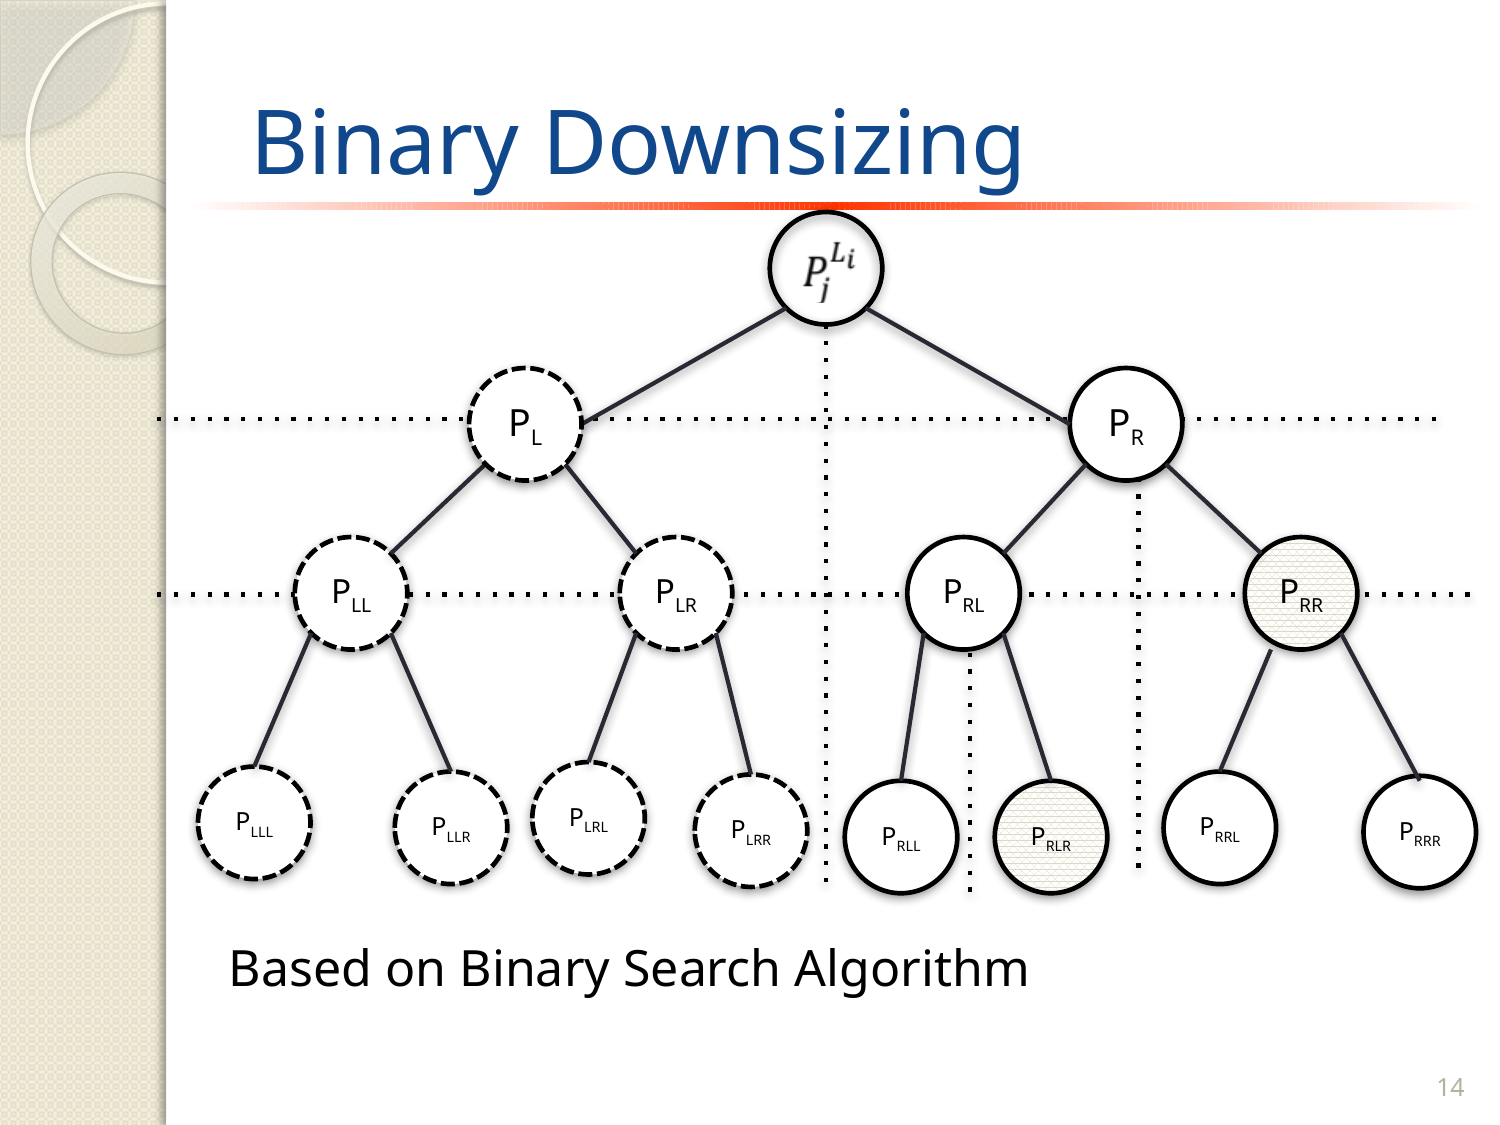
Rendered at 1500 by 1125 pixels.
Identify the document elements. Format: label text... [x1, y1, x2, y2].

text_box PLLL [197, 766, 312, 880]
text_box PL [468, 367, 574, 417]
text_box PR [1076, 367, 1183, 417]
text_box [794, 315, 857, 326]
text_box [390, 463, 486, 554]
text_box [1165, 463, 1262, 554]
text_box PLRL [531, 761, 646, 876]
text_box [379, 236, 1280, 304]
text_box [781, 211, 871, 233]
text_box PR [1070, 430, 1183, 482]
text_box PLR [619, 536, 734, 592]
text_box PLRR [694, 774, 809, 888]
text_box PRRL [1162, 771, 1277, 885]
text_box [588, 632, 637, 763]
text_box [1003, 463, 1087, 554]
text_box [1340, 632, 1421, 781]
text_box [865, 315, 1070, 425]
list Based on Binary Search Algorithm [200, 928, 1431, 1113]
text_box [390, 632, 452, 772]
slide_number 14 [1413, 1034, 1488, 1113]
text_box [581, 315, 787, 425]
text_box PLL [294, 536, 409, 592]
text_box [1219, 649, 1272, 772]
text_box PRLL [844, 780, 959, 895]
text_box PRR [1245, 605, 1357, 651]
text_box PRL [906, 536, 1021, 592]
text_box PRRR [1362, 775, 1477, 890]
text_box PRLR [994, 780, 1109, 895]
title Binary Downsizing [235, 45, 1466, 233]
text_box PLLR [394, 771, 509, 885]
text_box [254, 632, 312, 767]
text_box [900, 632, 925, 781]
text_box PL [468, 430, 582, 482]
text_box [1003, 632, 1052, 781]
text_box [715, 632, 752, 775]
text_box PRL [907, 605, 1020, 651]
text_box PLL [295, 605, 407, 651]
text_box PRR [1244, 536, 1359, 592]
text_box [564, 463, 637, 554]
text_box PLR [620, 605, 732, 651]
